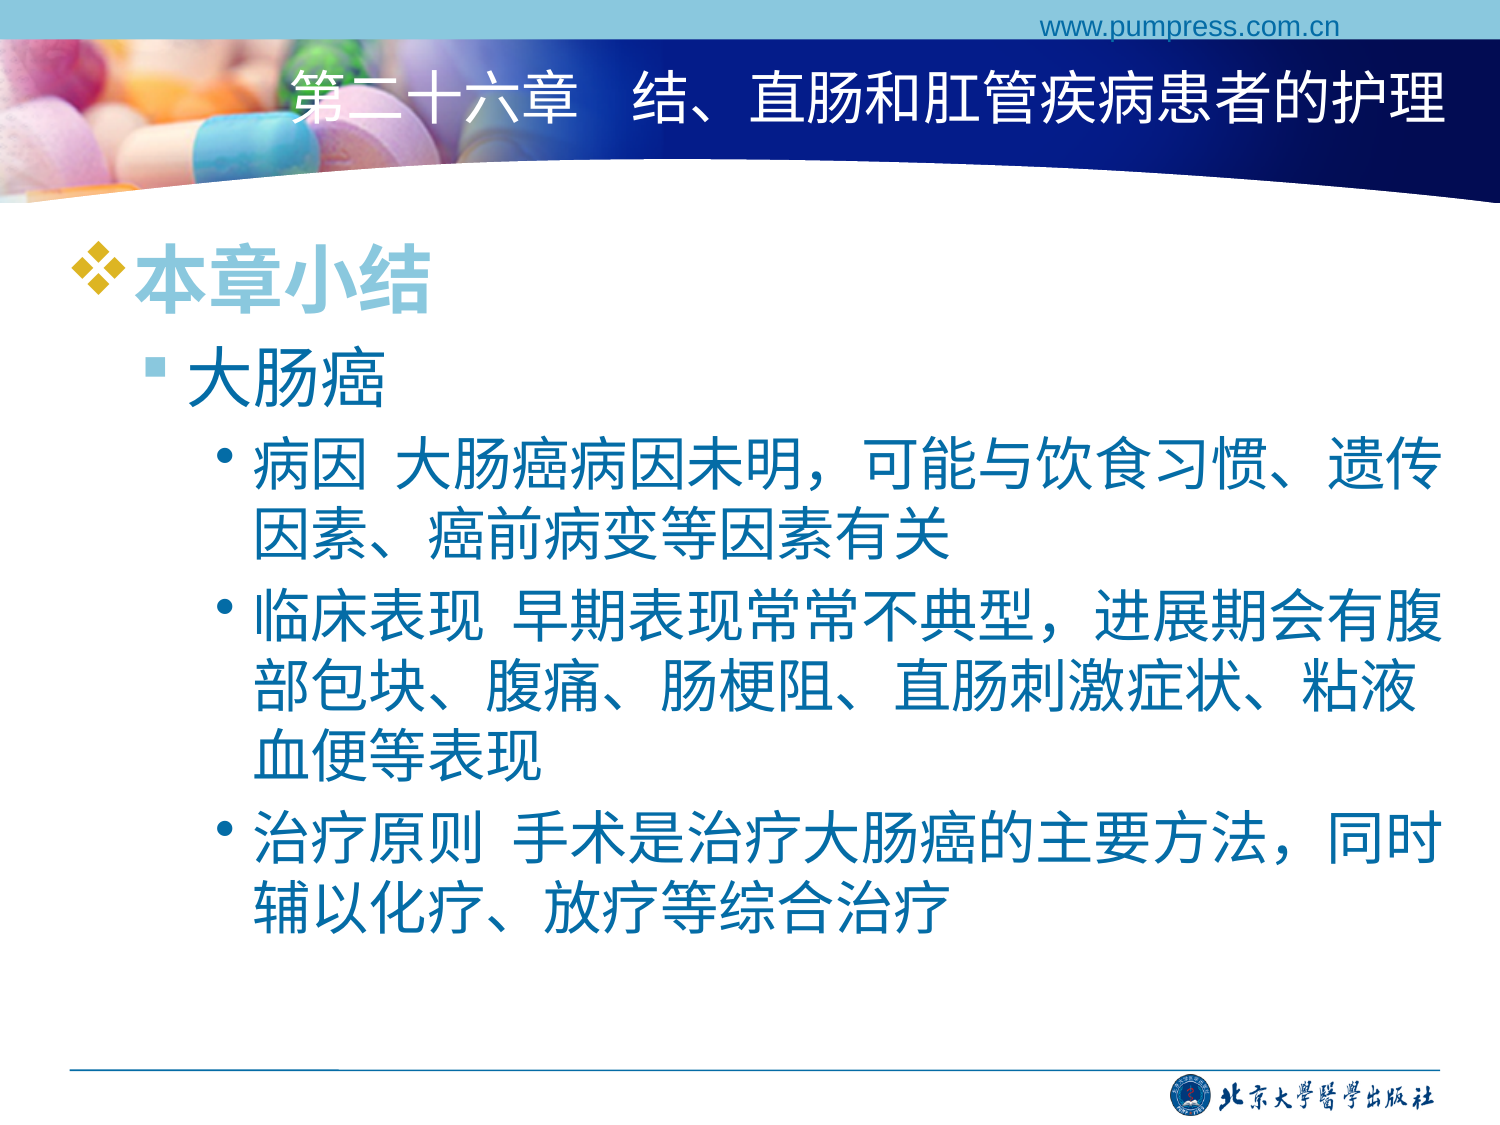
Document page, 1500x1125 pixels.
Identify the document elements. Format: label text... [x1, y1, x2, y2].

title 第二十六章 结、直肠和肛管疾病患者的护理 [137, 49, 1463, 143]
picture [1170, 1074, 1436, 1118]
picture [0, 40, 1500, 203]
list 本章小结 大肠癌 病因 大肠癌病因未明，可能与饮食习惯、遗传因素、癌前病变等因素有关 临床表现 早期表现常常不典型，进展期会有腹部包块、腹痛、肠梗阻、直肠刺激症状、粘液血便等表现 治疗原则 手术是治疗大肠癌的主要方法，同时辅以化疗、放疗等综合治疗 [49, 224, 1463, 1026]
slide_number www.pumpress.com.cn [1025, 0, 1463, 38]
